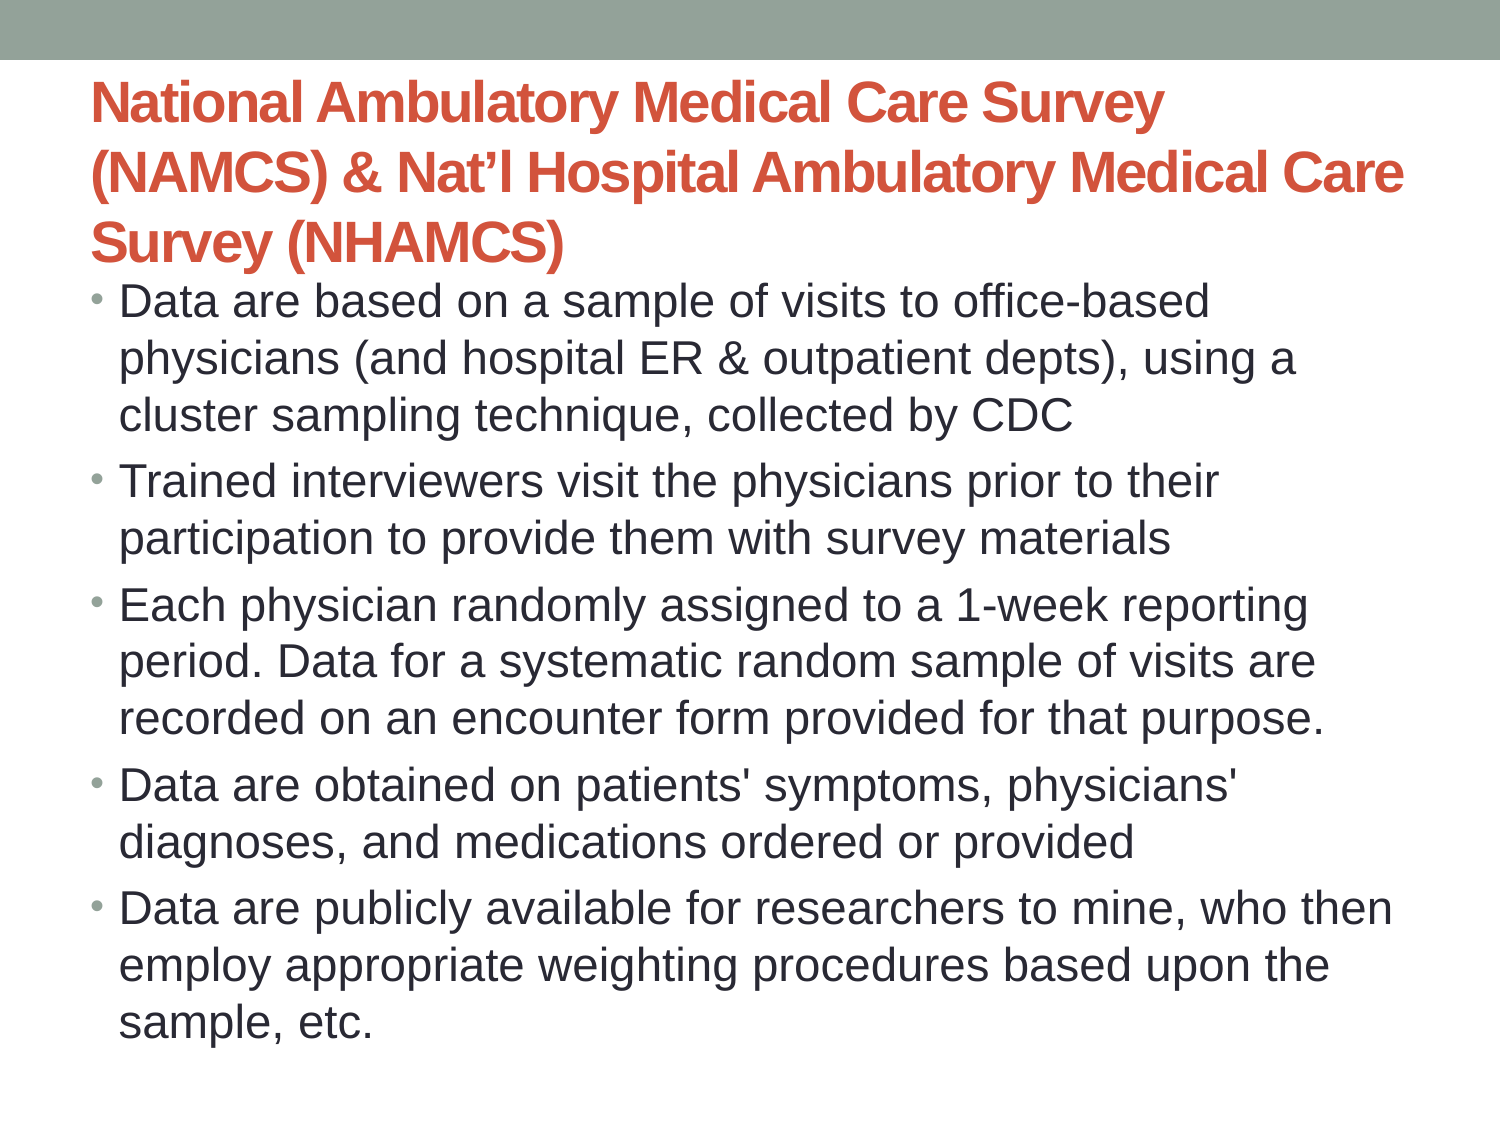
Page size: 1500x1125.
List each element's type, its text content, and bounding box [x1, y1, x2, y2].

title National Ambulatory Medical Care Survey (NAMCS) & Nat’l Hospital Ambulatory Medical Care Survey (NHAMCS) [75, 87, 1425, 250]
list Data are based on a sample of visits to office-based physicians (and hospital ER & outpatient depts), using a cluster sampling technique, collected by CDC Trained interviewers visit the physicians prior to their participation to provide them with survey materials Each physician randomly assigned to a 1-week reporting period. Data for a systematic random sample of visits are recorded on an encounter form provided for that purpose. Data are obtained on patients' symptoms, physicians' diagnoses, and medications ordered or provided Data are publicly available for researchers to mine, who then employ appropriate weighting procedures based upon the sample, etc. [75, 262, 1425, 1063]
